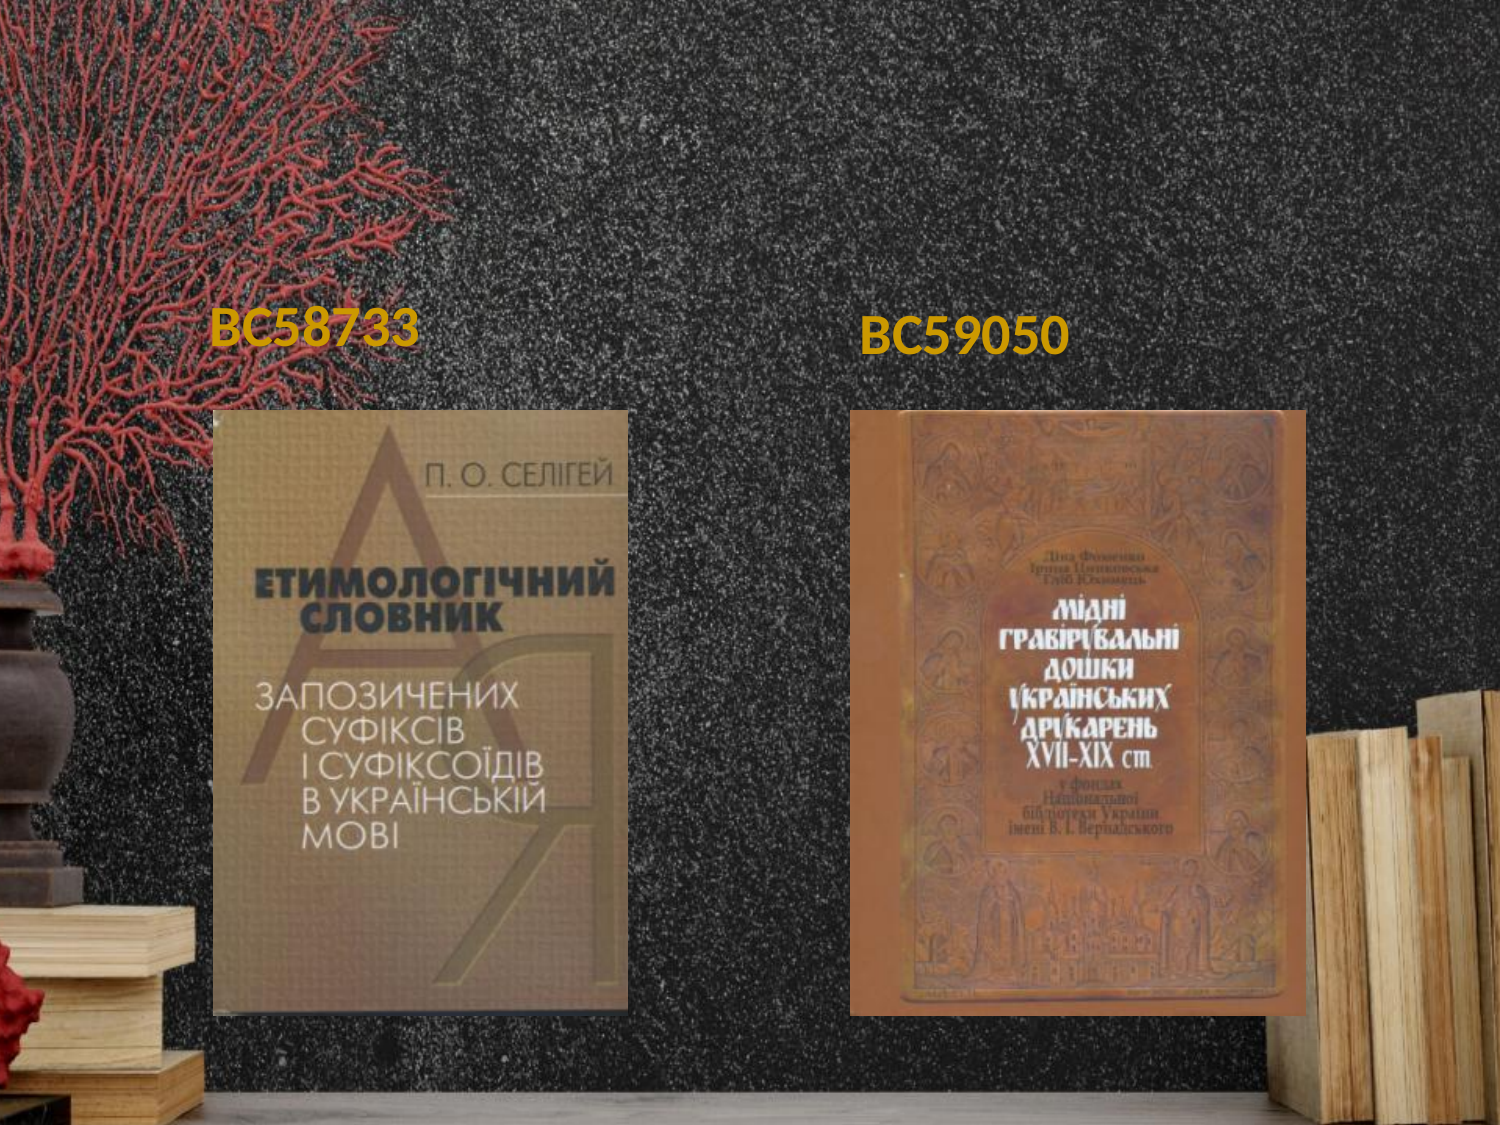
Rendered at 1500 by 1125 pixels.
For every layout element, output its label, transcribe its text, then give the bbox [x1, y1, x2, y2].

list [850, 410, 1306, 1016]
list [213, 410, 628, 1016]
picture [0, 0, 1500, 1125]
list ВС58733 [194, 243, 752, 367]
list ВС59050 [844, 251, 1425, 375]
